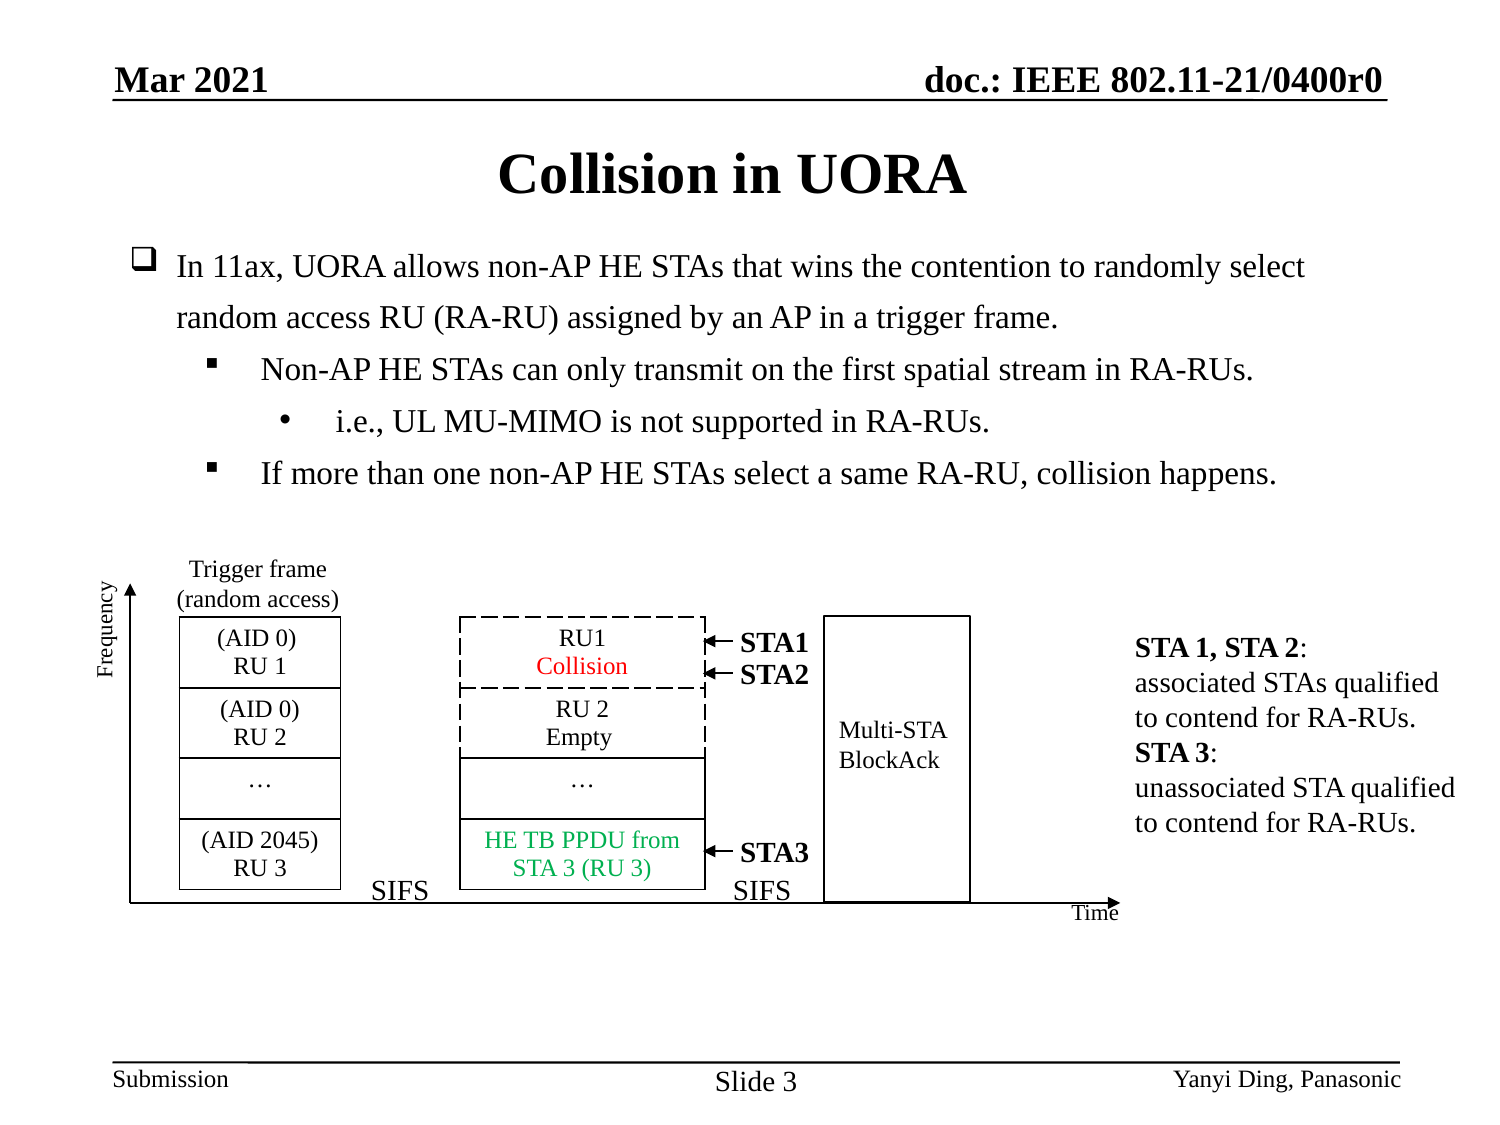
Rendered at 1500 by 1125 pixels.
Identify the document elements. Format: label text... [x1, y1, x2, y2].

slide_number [114, 54, 271, 101]
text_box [81, 545, 1121, 948]
slide_number Slide 3 [704, 1061, 808, 1098]
text_box STA 1, STA 2: associated STAs qualified to contend for RA-RUs. STA 3: unassociated STA qualified to contend for RA-RUs. [1125, 621, 1473, 846]
footer Yanyi Ding, Panasonic [1170, 1061, 1402, 1093]
text_box Collision in UORA [482, 128, 998, 213]
text_box In 11ax, UORA allows non-AP HE STAs that wins the contention to randomly select random access RU (RA-RU) assigned by an AP in a trigger frame. Non-AP HE STAs can only transmit on the first spatial stream in RA-RUs. i.e., UL MU-MIMO is not supported in RA-RUs. If more than one non-AP HE STAs select a same RA-RU, collision happens. [114, 224, 1402, 499]
